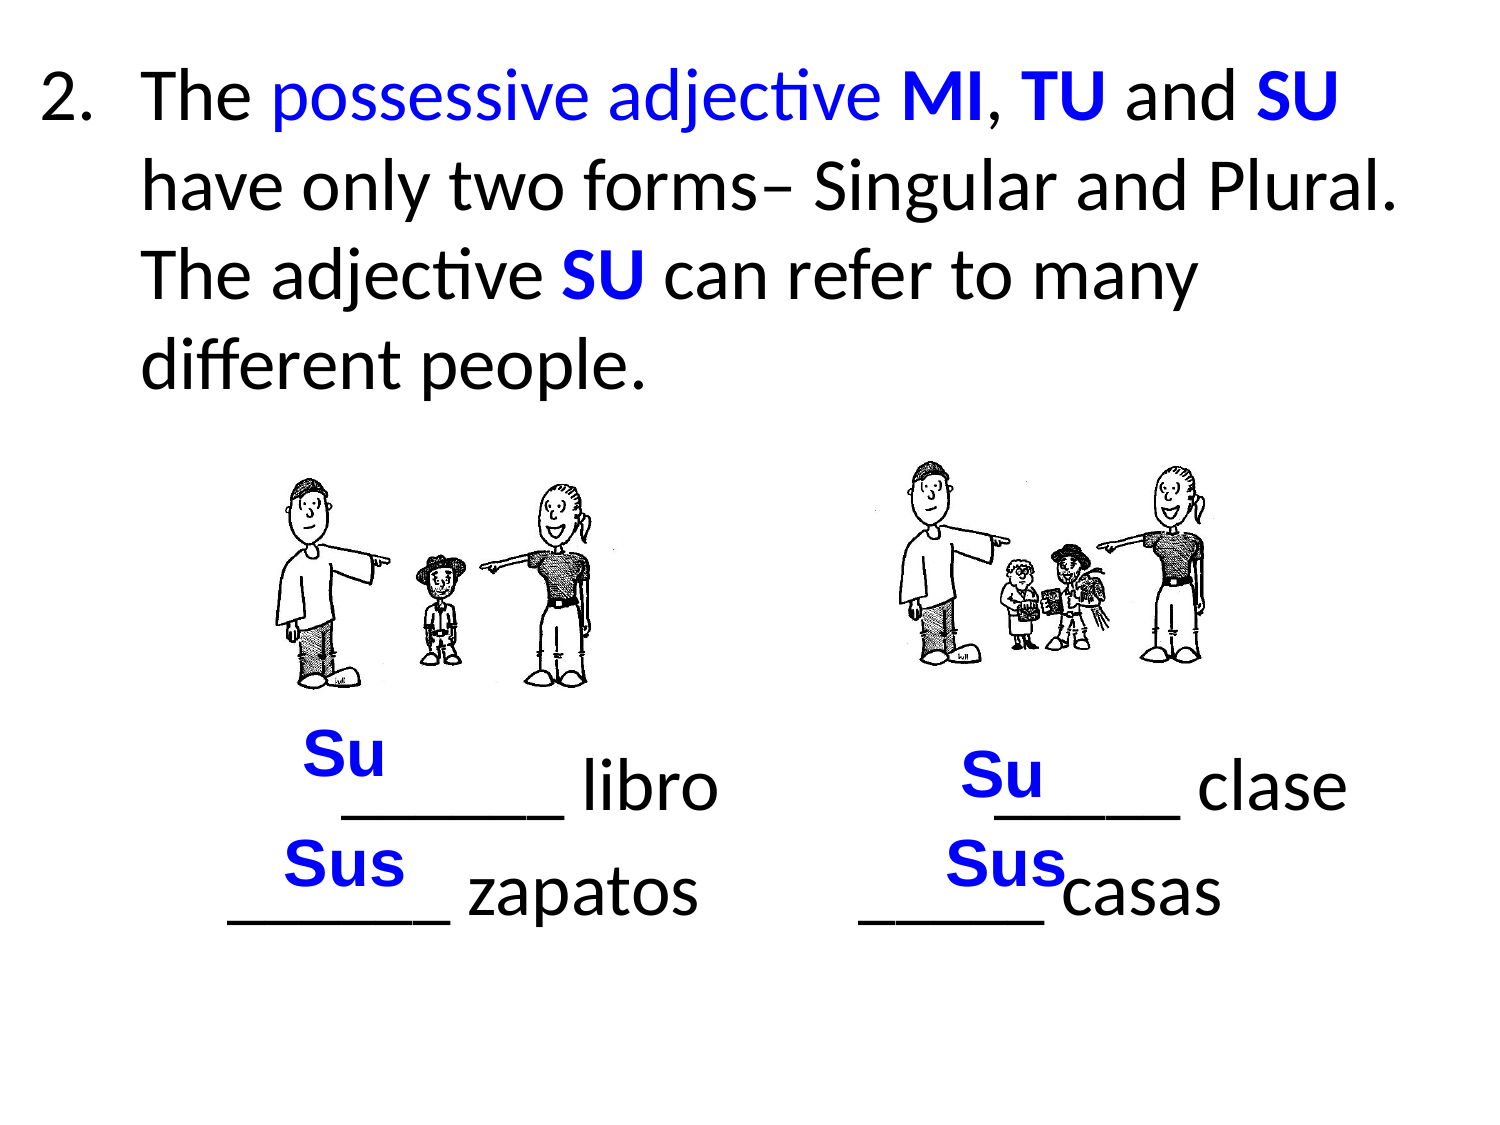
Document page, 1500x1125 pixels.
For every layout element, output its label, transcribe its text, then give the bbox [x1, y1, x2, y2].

picture [224, 423, 638, 726]
text_box Sus [930, 812, 1083, 908]
text_box Sus [269, 812, 422, 908]
picture [849, 408, 1251, 701]
list The possessive adjective MI, TU and SU have only two forms– Singular and Plural. The adjective SU can refer to many different people. ______ libro _____ clase ______ zapatos _____ casas [24, 37, 1475, 363]
text_box Su [287, 734, 403, 798]
text_box Su [945, 723, 1061, 812]
